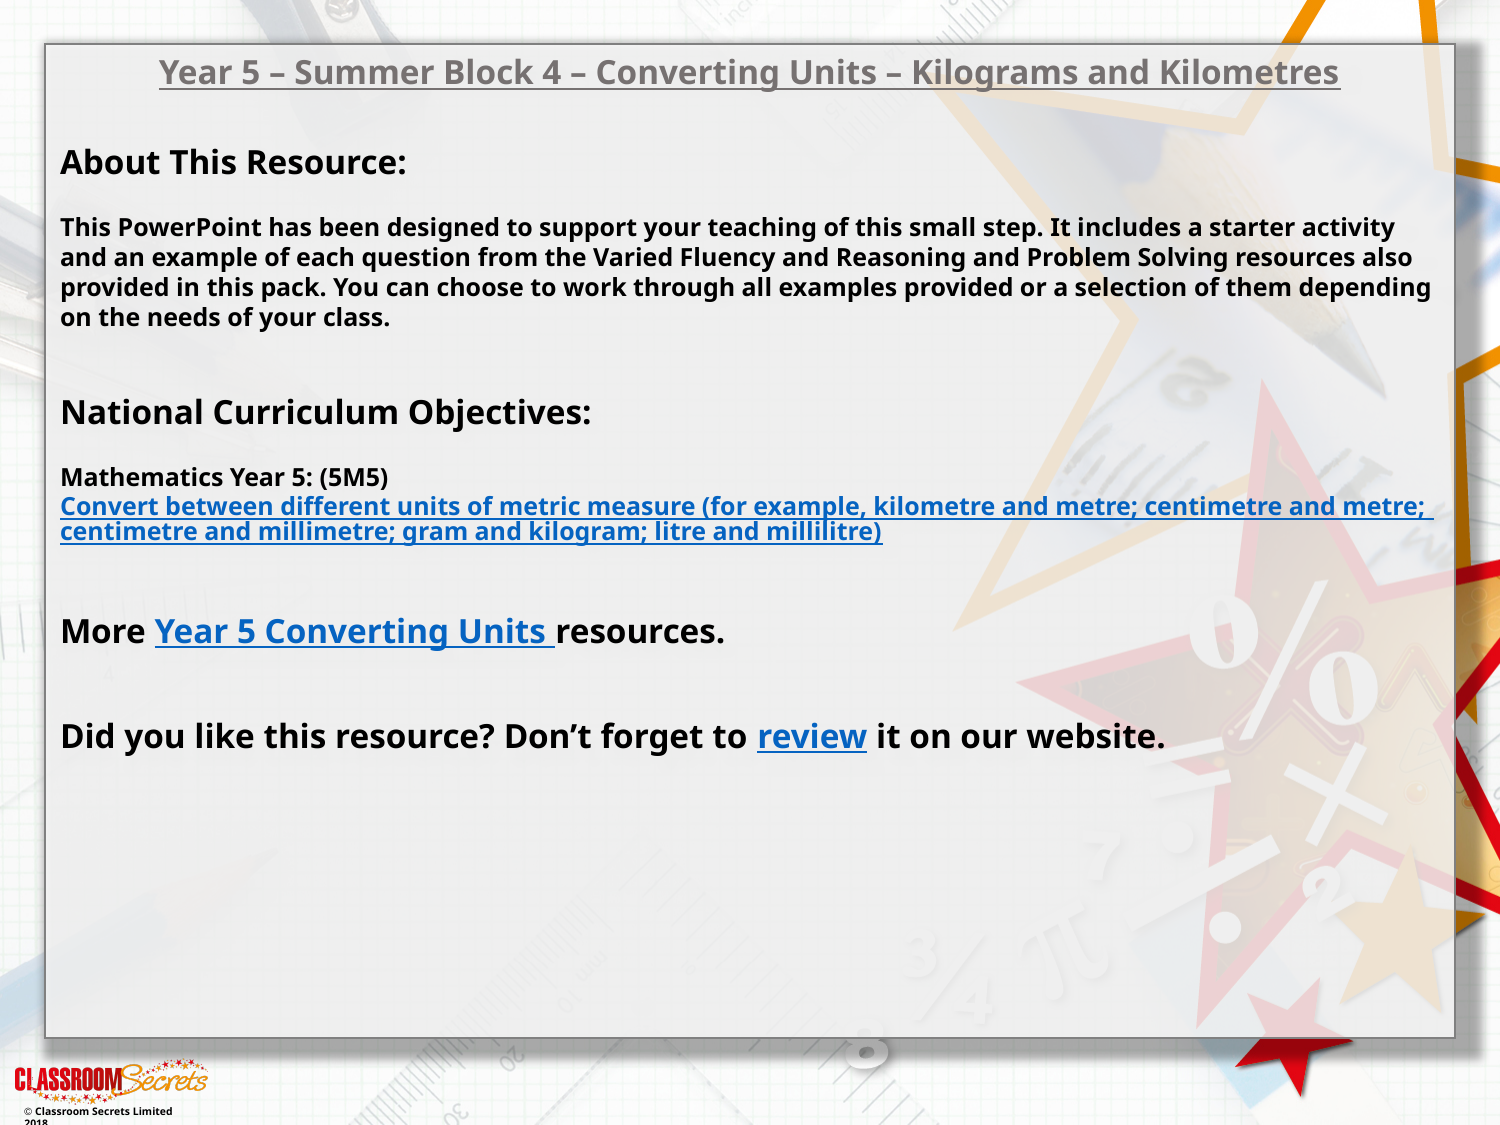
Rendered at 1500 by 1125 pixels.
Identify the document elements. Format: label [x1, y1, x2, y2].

text_box [9, 1058, 213, 1125]
picture [0, 0, 1500, 1125]
